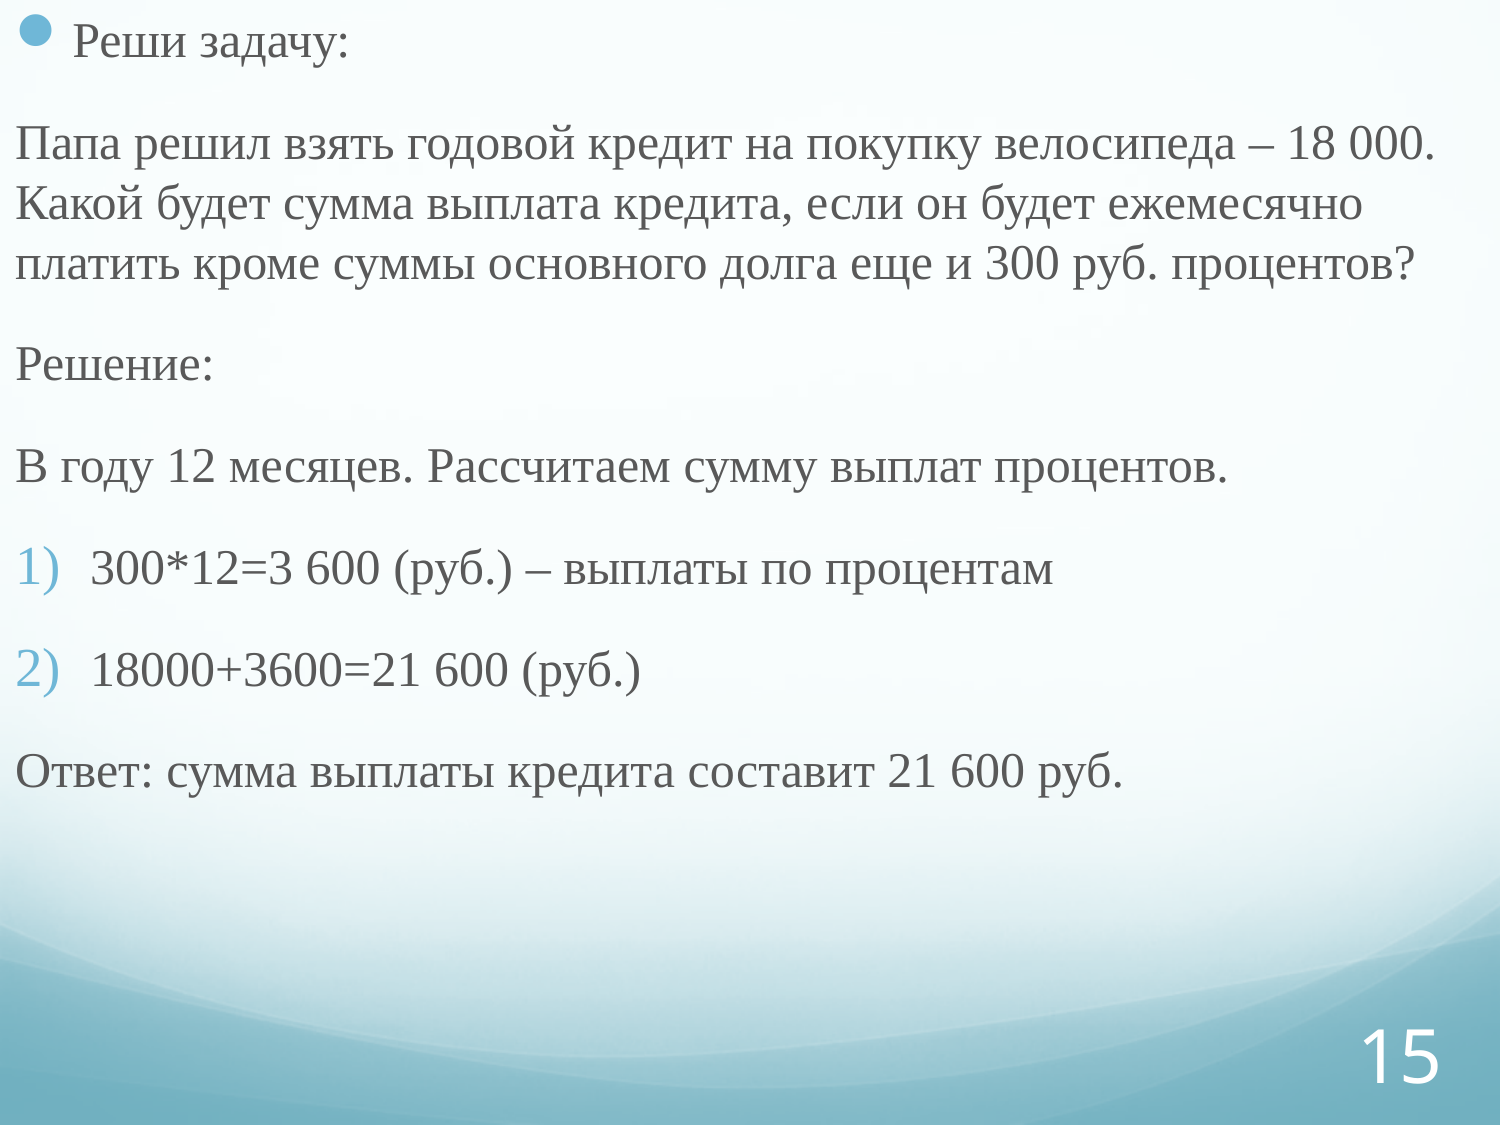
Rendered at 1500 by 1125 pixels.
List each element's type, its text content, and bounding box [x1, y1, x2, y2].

footer [43, 1029, 838, 1090]
list Реши задачу: Папа решил взять годовой кредит на покупку велосипеда – 18 000. Какой будет сумма выплата кредита, если он будет ежемесячно платить кроме суммы основного долга еще и 300 руб. процентов? Решение: В году 12 месяцев. Рассчитаем сумму выплат процентов. 300*12=3 600 (руб.) – выплаты по процентам 18000+3600=21 600 (руб.) Ответ: сумма выплаты кредита составит 21 600 руб. [0, 0, 1500, 1125]
slide_number 15 [1295, 1029, 1459, 1090]
